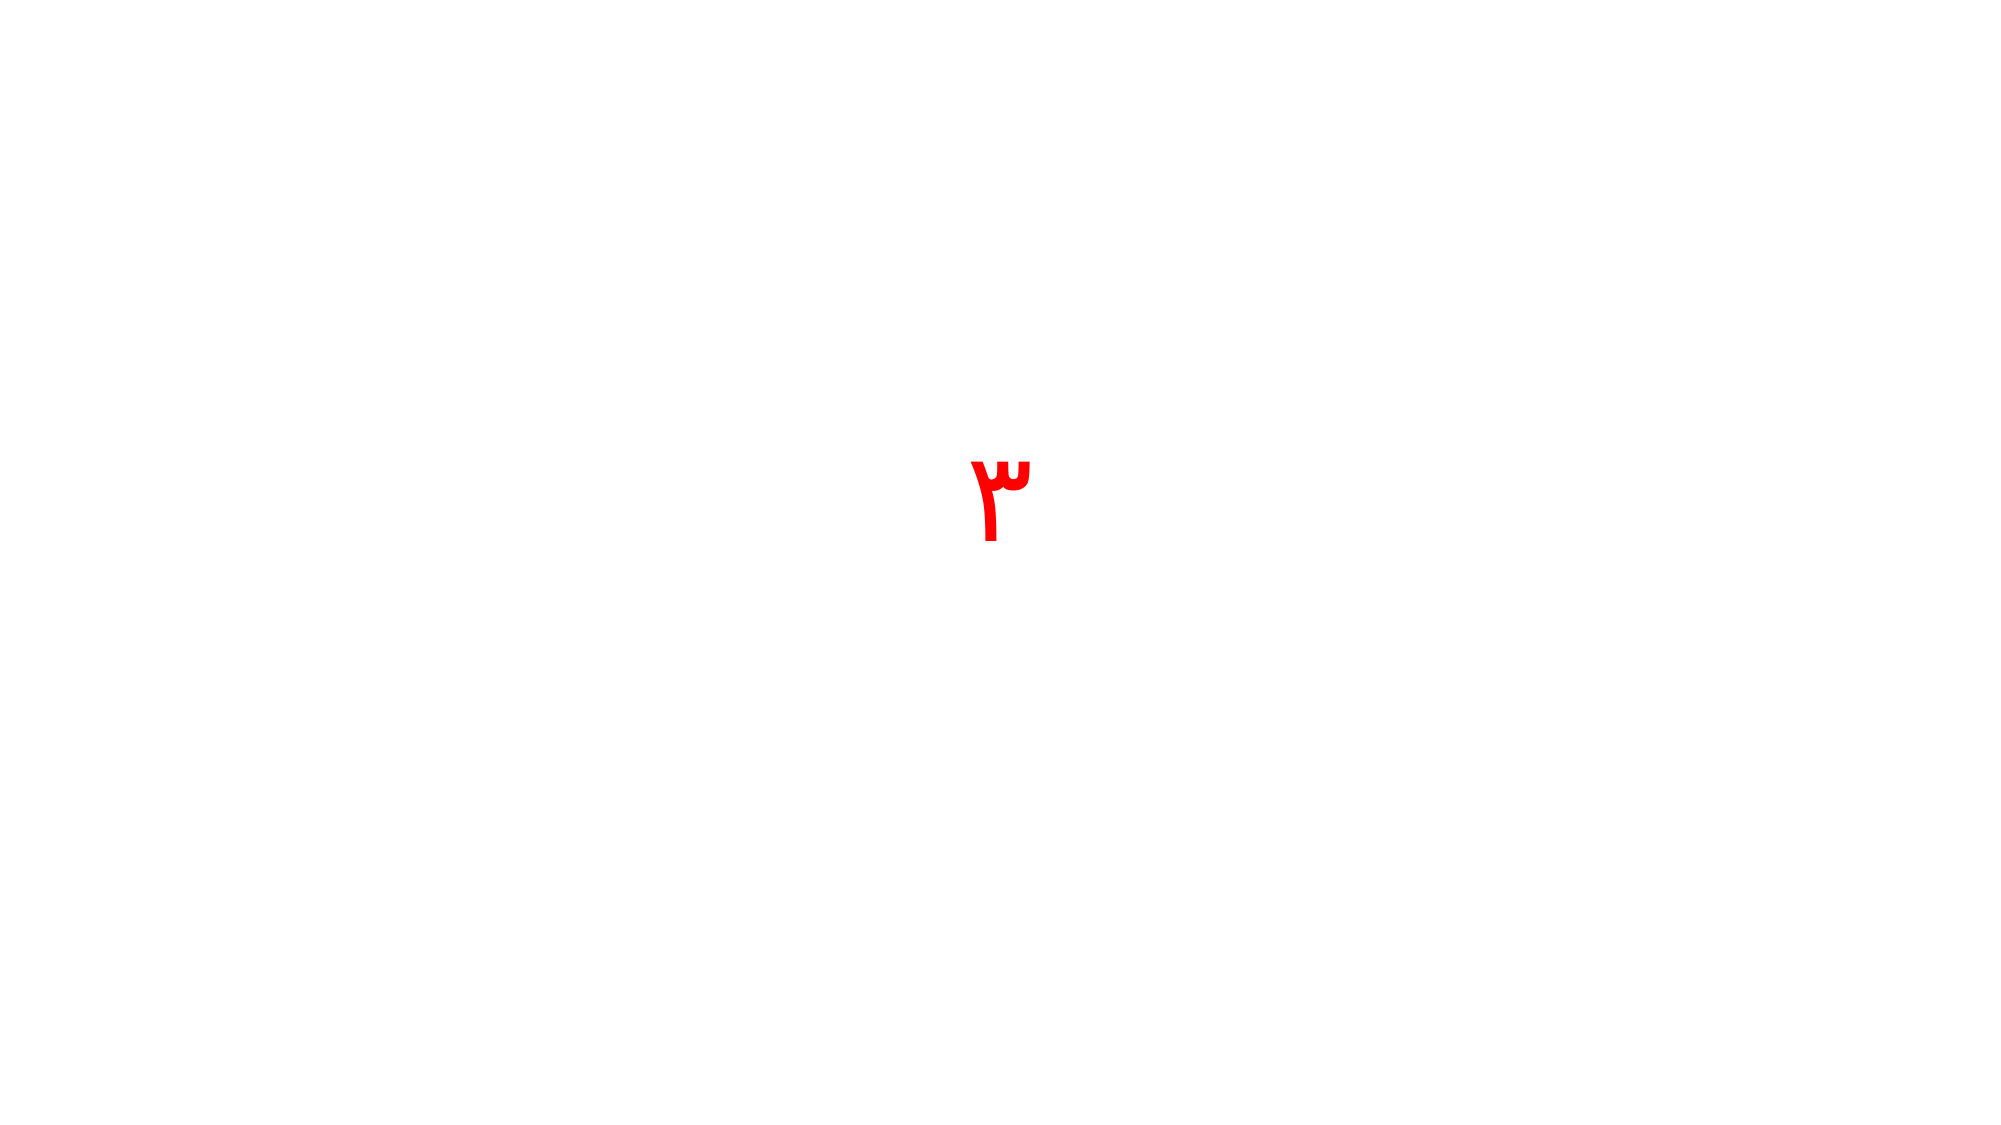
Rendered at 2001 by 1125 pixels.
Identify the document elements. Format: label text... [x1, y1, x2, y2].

title ٣ [249, 184, 1750, 576]
